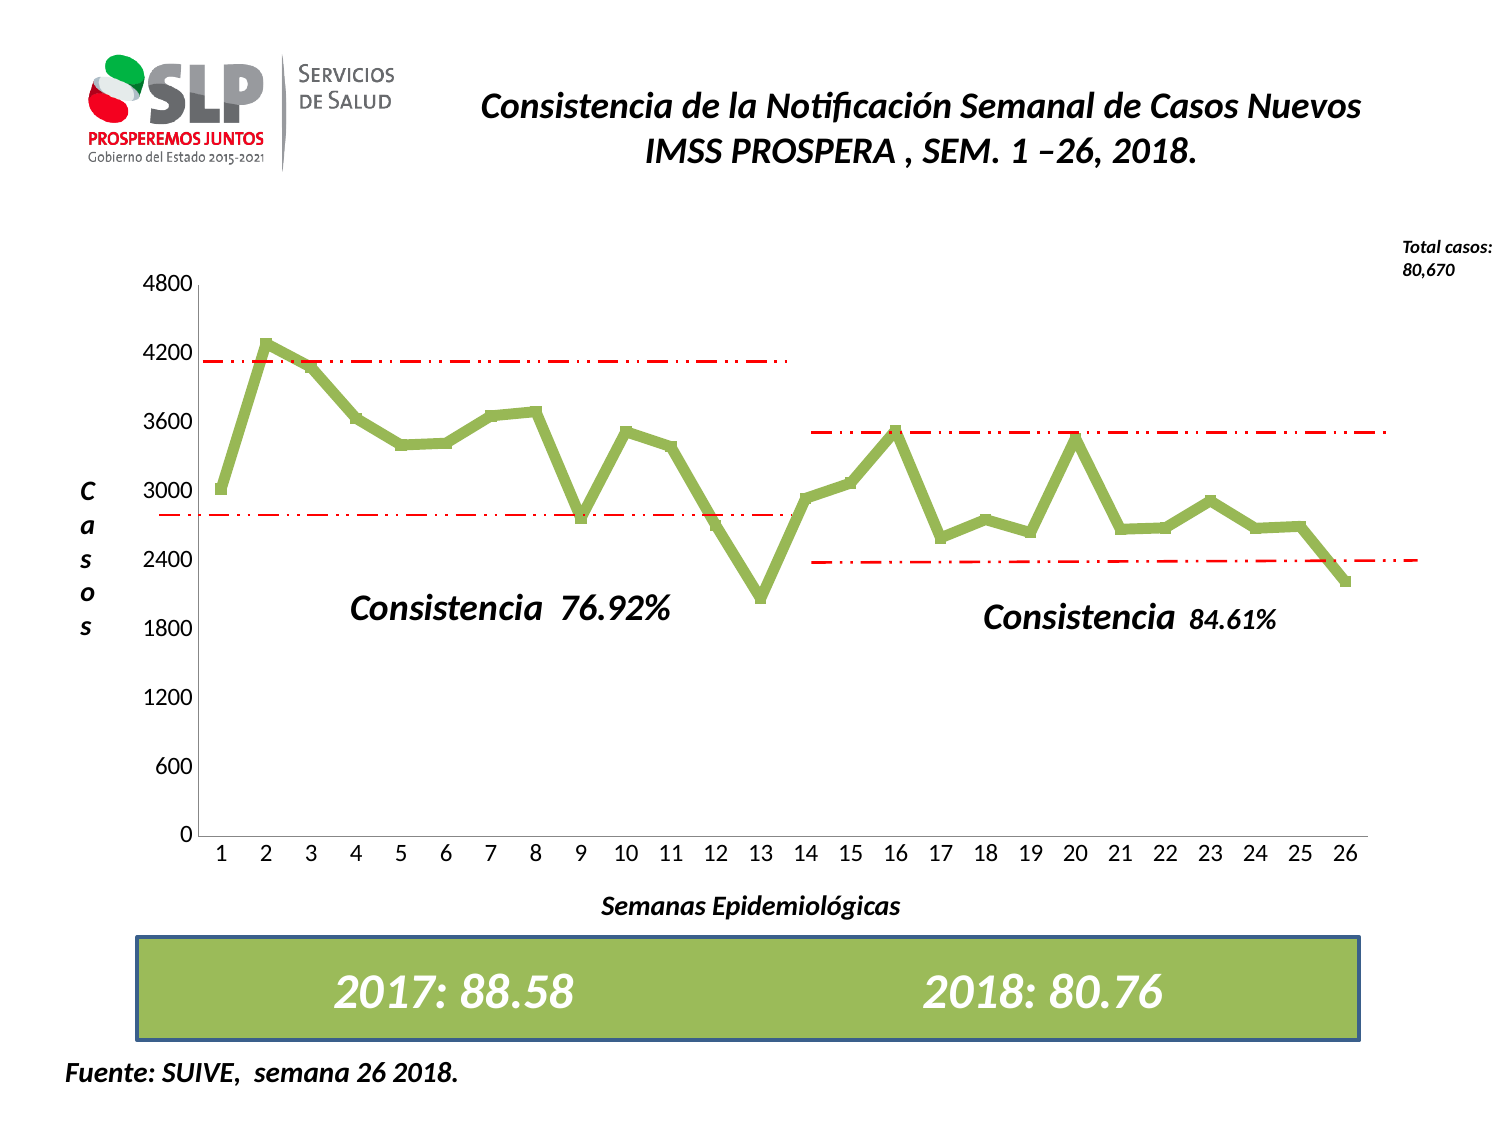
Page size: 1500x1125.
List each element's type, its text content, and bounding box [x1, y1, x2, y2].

text_box Semanas Epidemiológicas [420, 889, 1088, 929]
picture [88, 54, 394, 172]
text_box Fuente: SUIVE, semana 26 2018. [50, 1045, 573, 1096]
text_box Casos [65, 465, 102, 649]
text_box Consistencia de la Notificación Semanal de Casos Nuevos IMSS PROSPERA , SEM. 1 –26, 2018. [343, 73, 1500, 178]
chart [116, 260, 1394, 881]
text_box Total casos: 80,670 [1387, 227, 1500, 288]
text_box 2017: 88.58 2018: 80.76 [135, 935, 1361, 1042]
